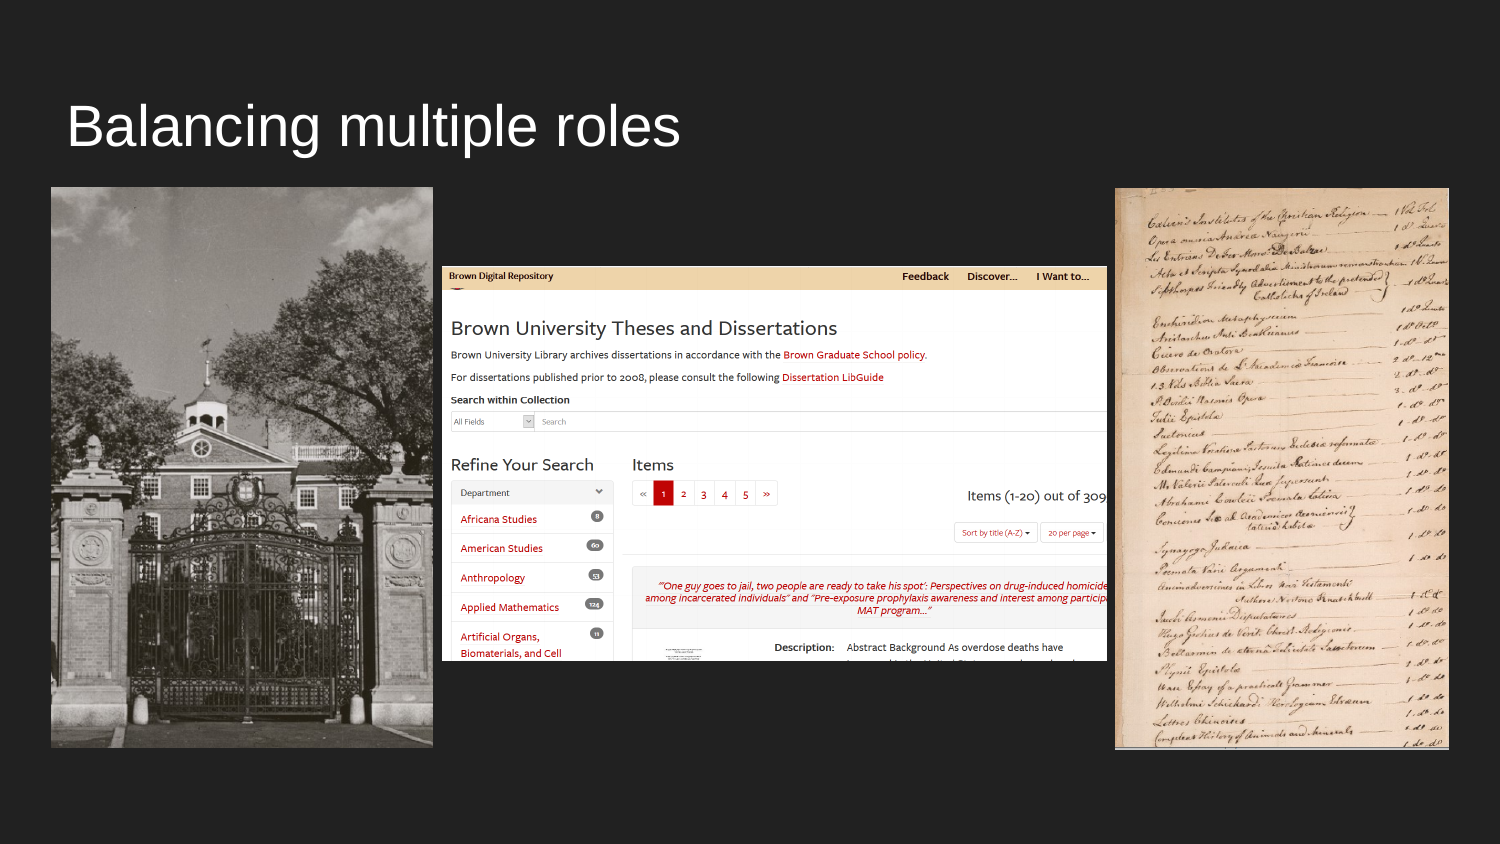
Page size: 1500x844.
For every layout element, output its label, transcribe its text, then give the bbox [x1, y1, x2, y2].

picture [50, 179, 434, 749]
picture [1115, 188, 1450, 750]
picture [442, 266, 1107, 661]
title Balancing multiple roles [51, 72, 1449, 167]
